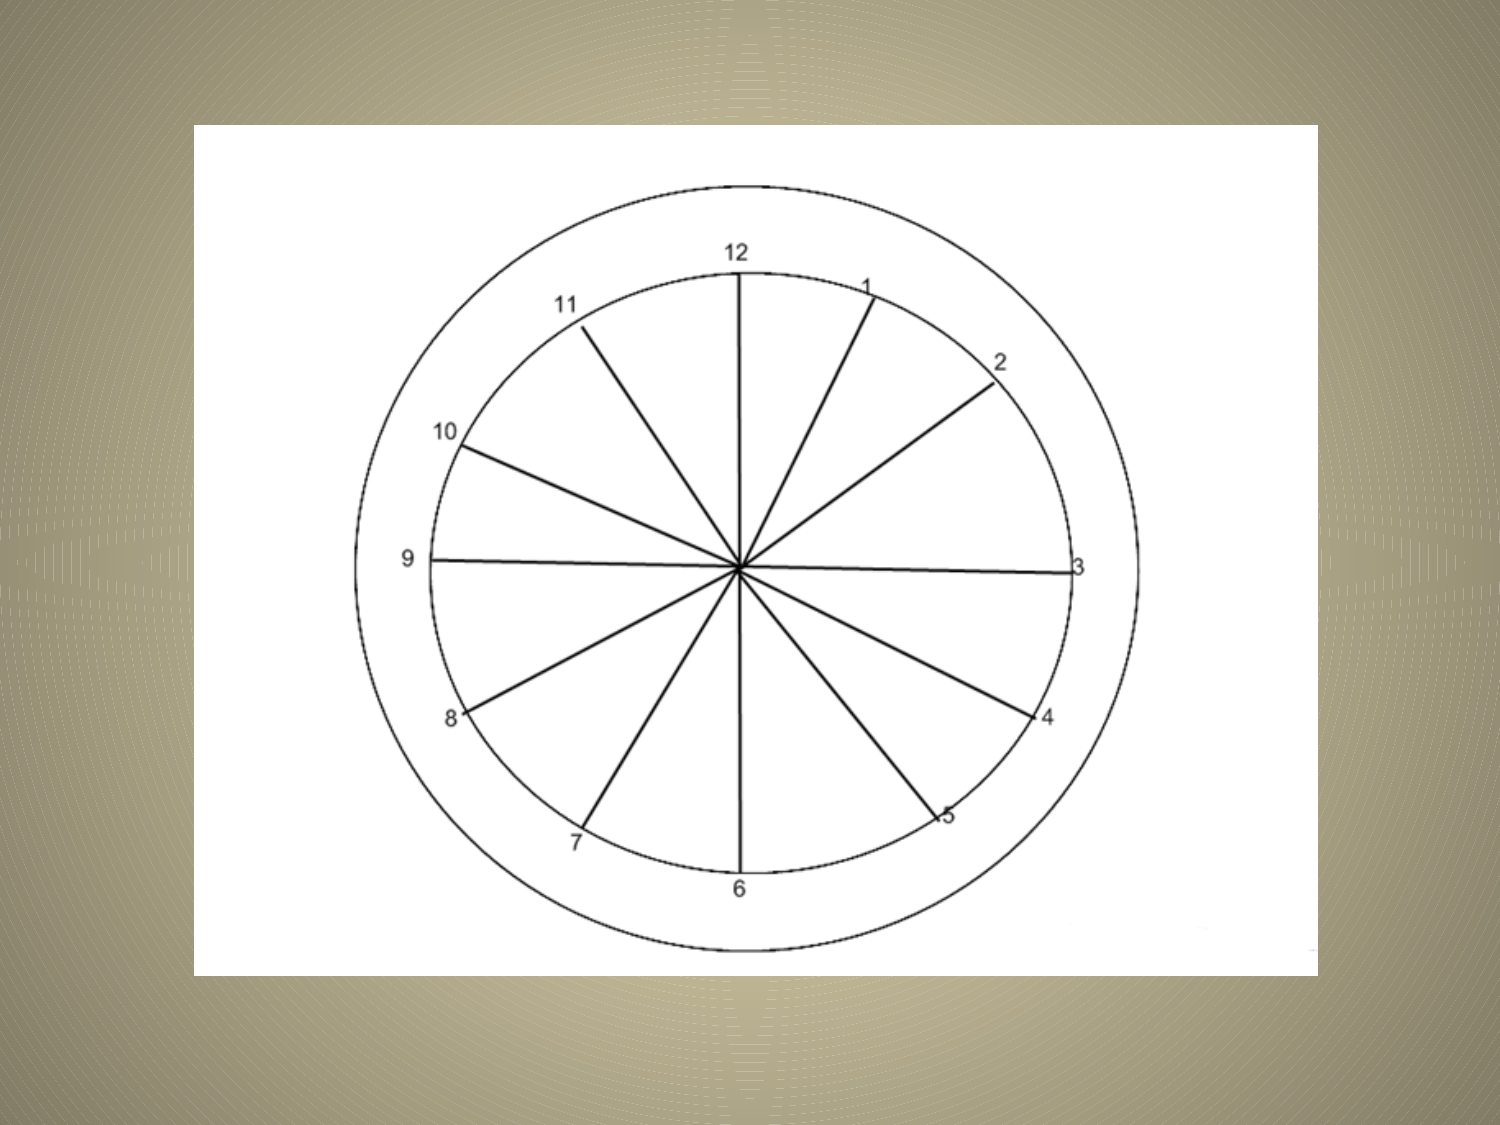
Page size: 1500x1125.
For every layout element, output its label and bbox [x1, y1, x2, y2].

picture [194, 125, 1318, 977]
